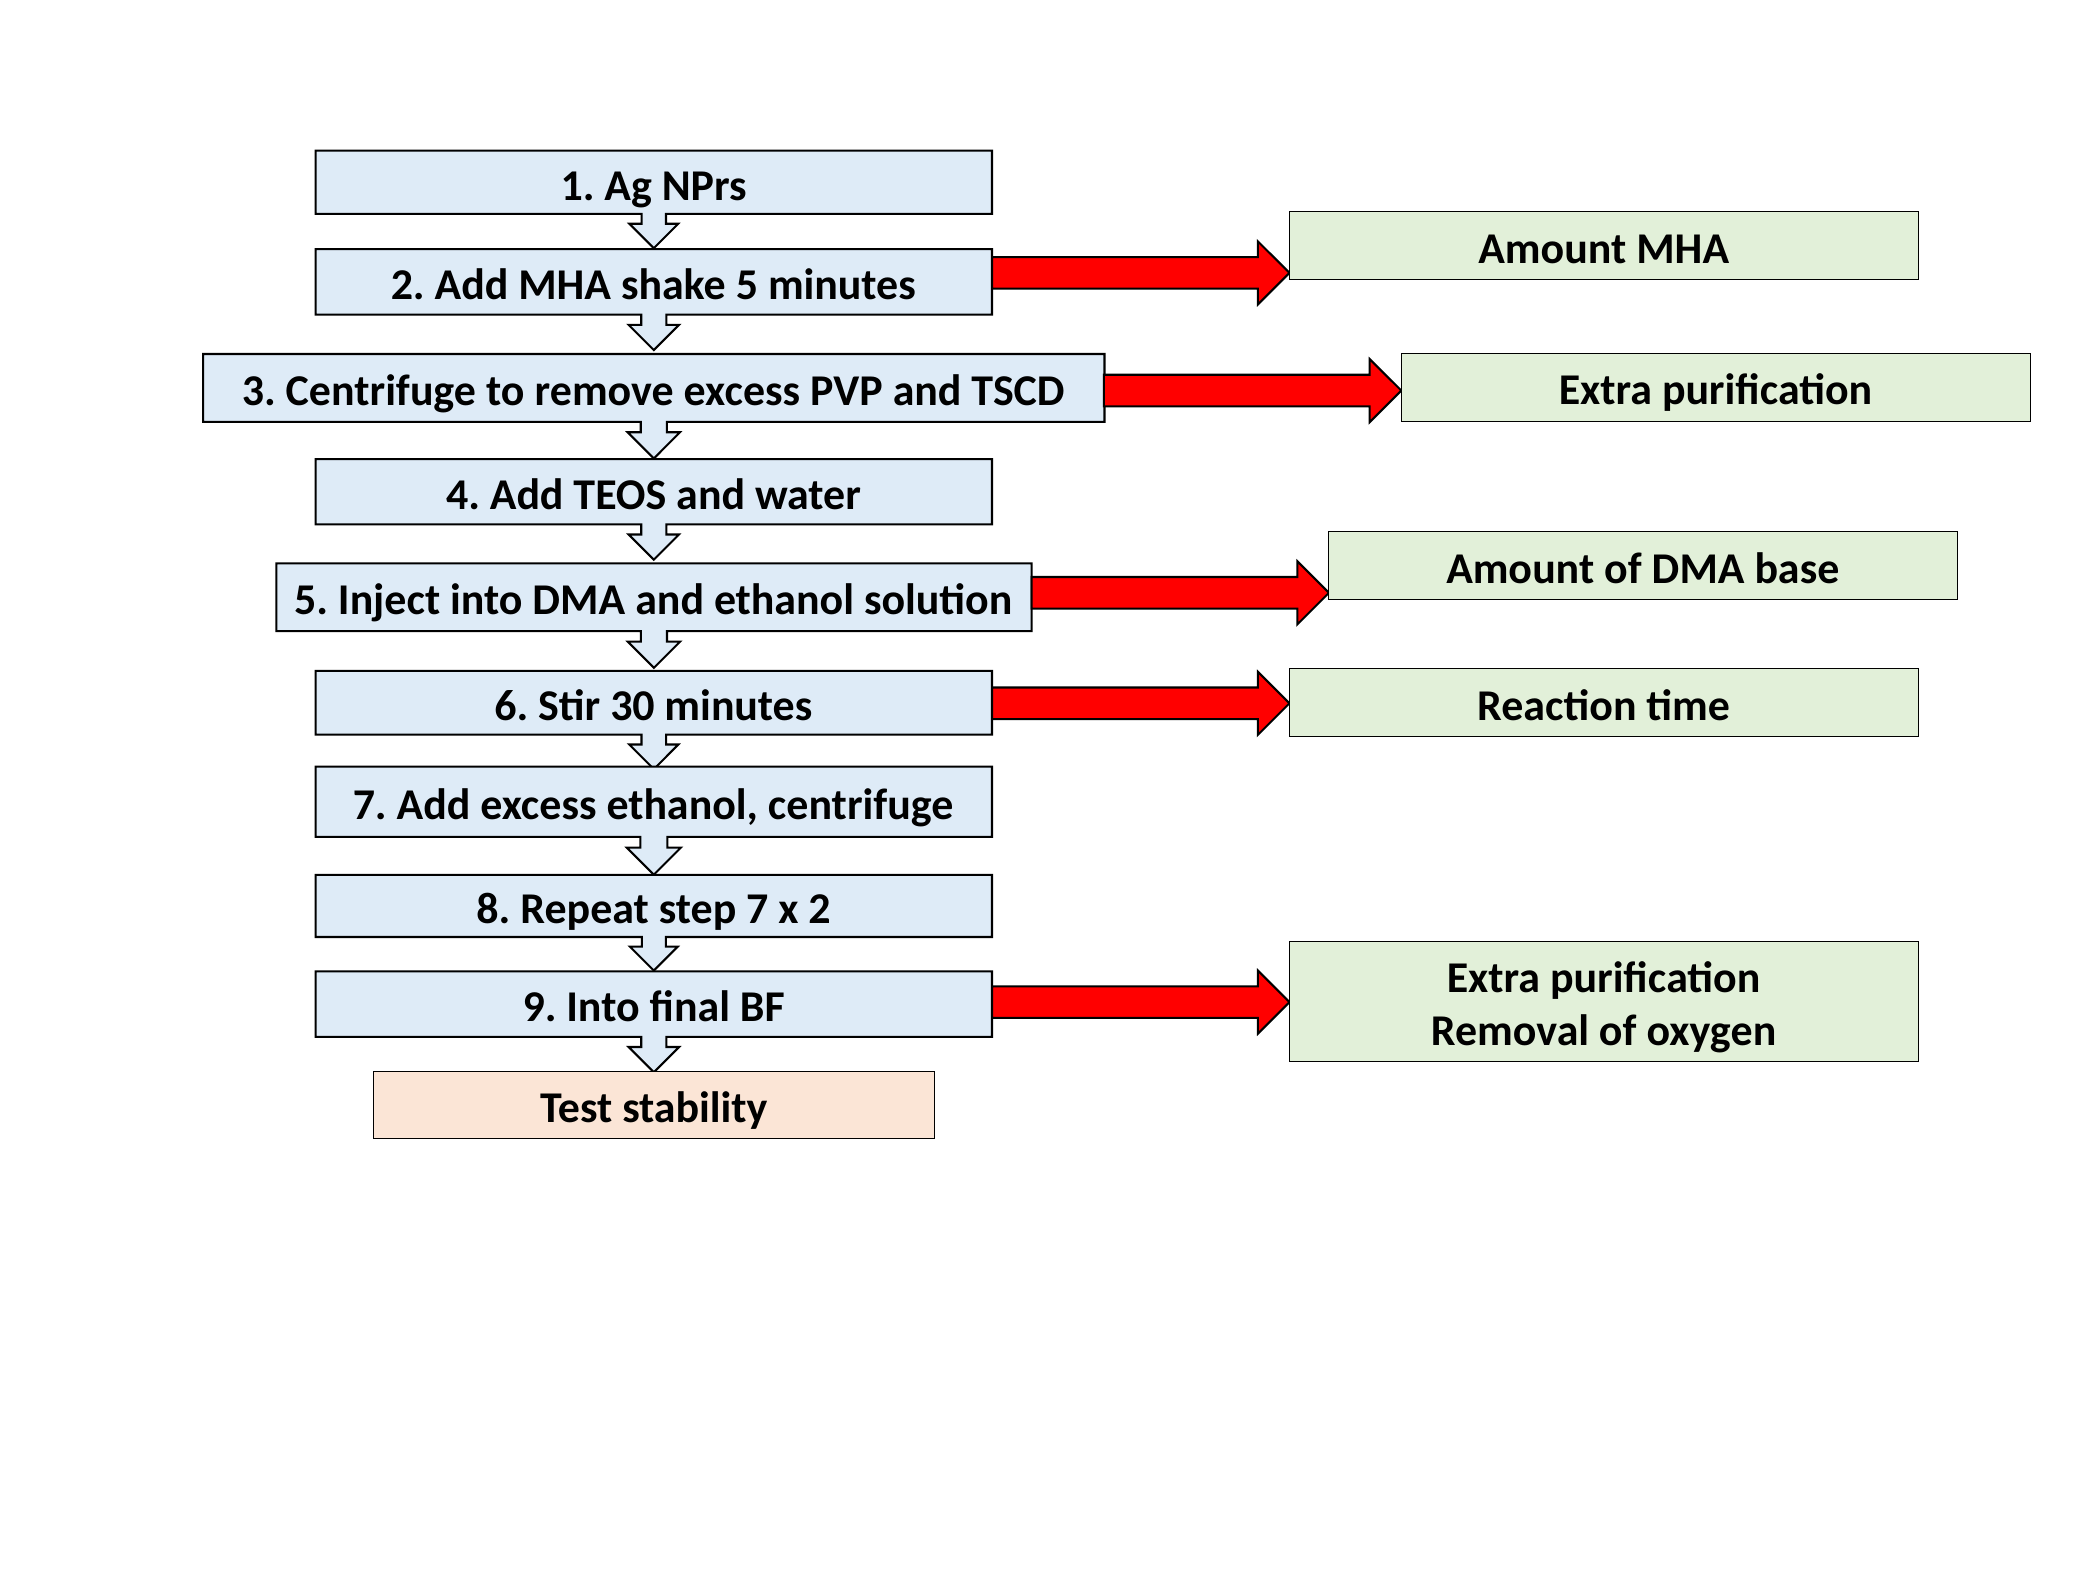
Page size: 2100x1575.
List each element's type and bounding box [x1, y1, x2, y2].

text_box [203, 150, 2031, 1140]
